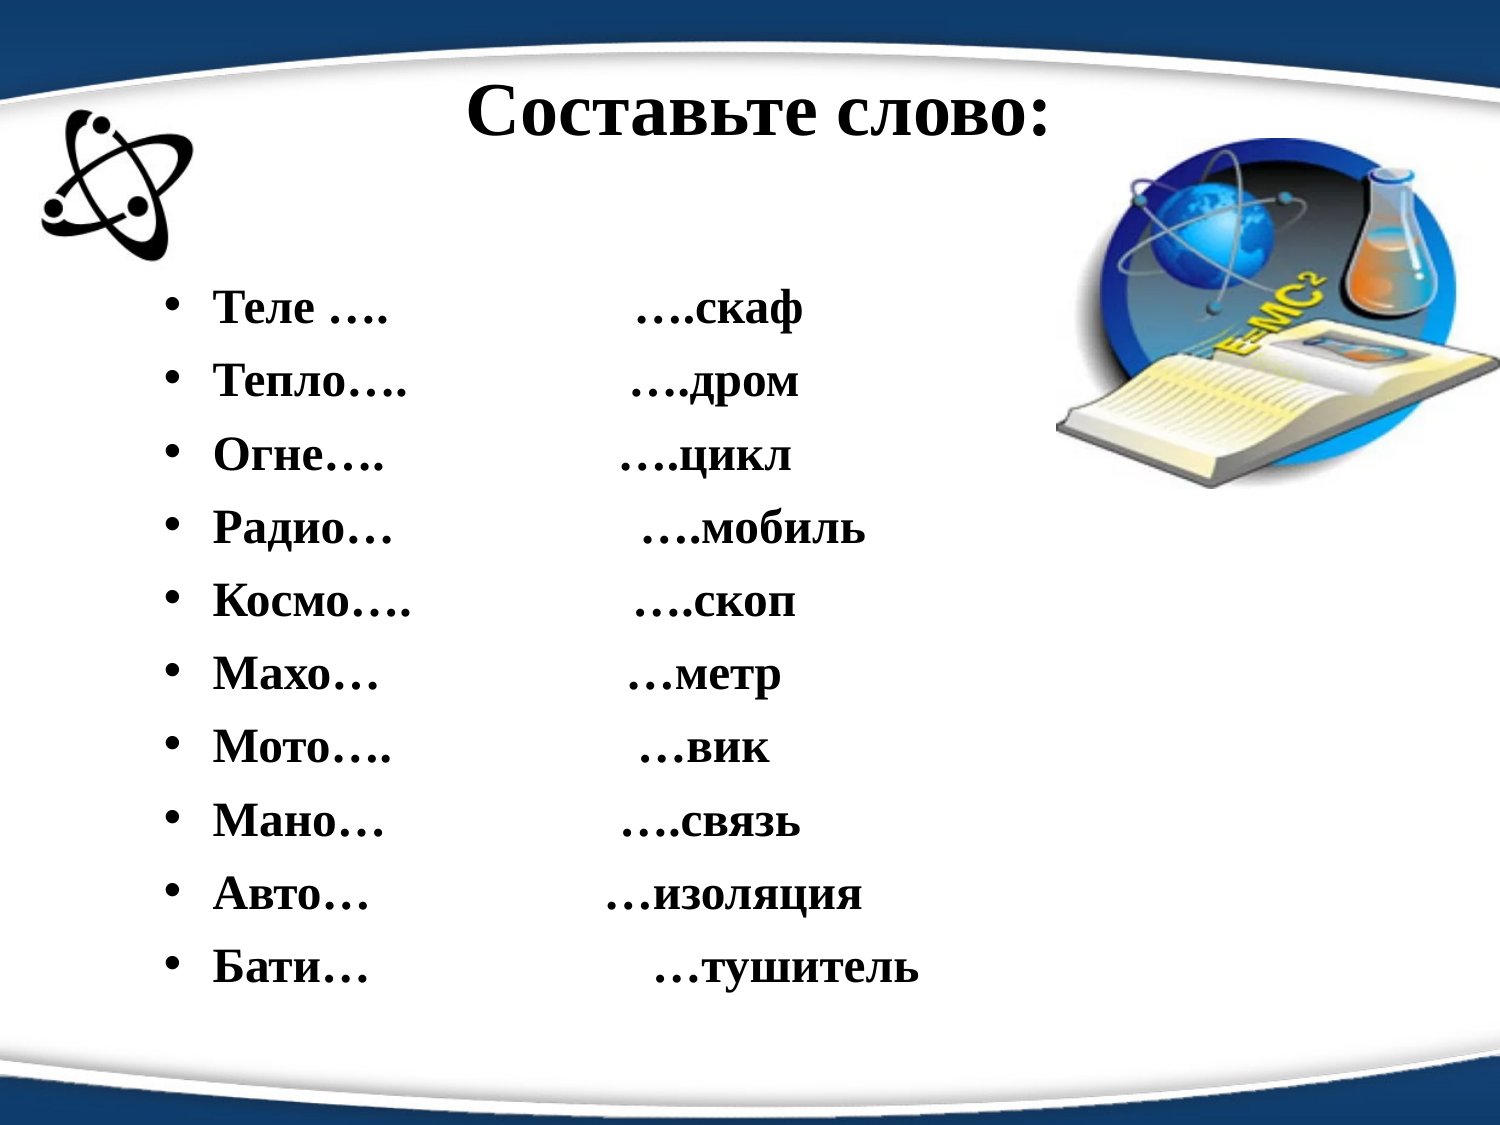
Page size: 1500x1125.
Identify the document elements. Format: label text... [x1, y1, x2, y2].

title Составьте слово: [75, 45, 1425, 233]
picture [0, 0, 1500, 1125]
list Теле …. ….скаф Тепло…. ….дром Огне…. ….цикл Радио… ….мобиль Космо…. ….скоп Махо… …метр Мото…. …вик Мано… ….связь Авто… …изоляция Бати… …тушитель [75, 262, 1425, 1005]
